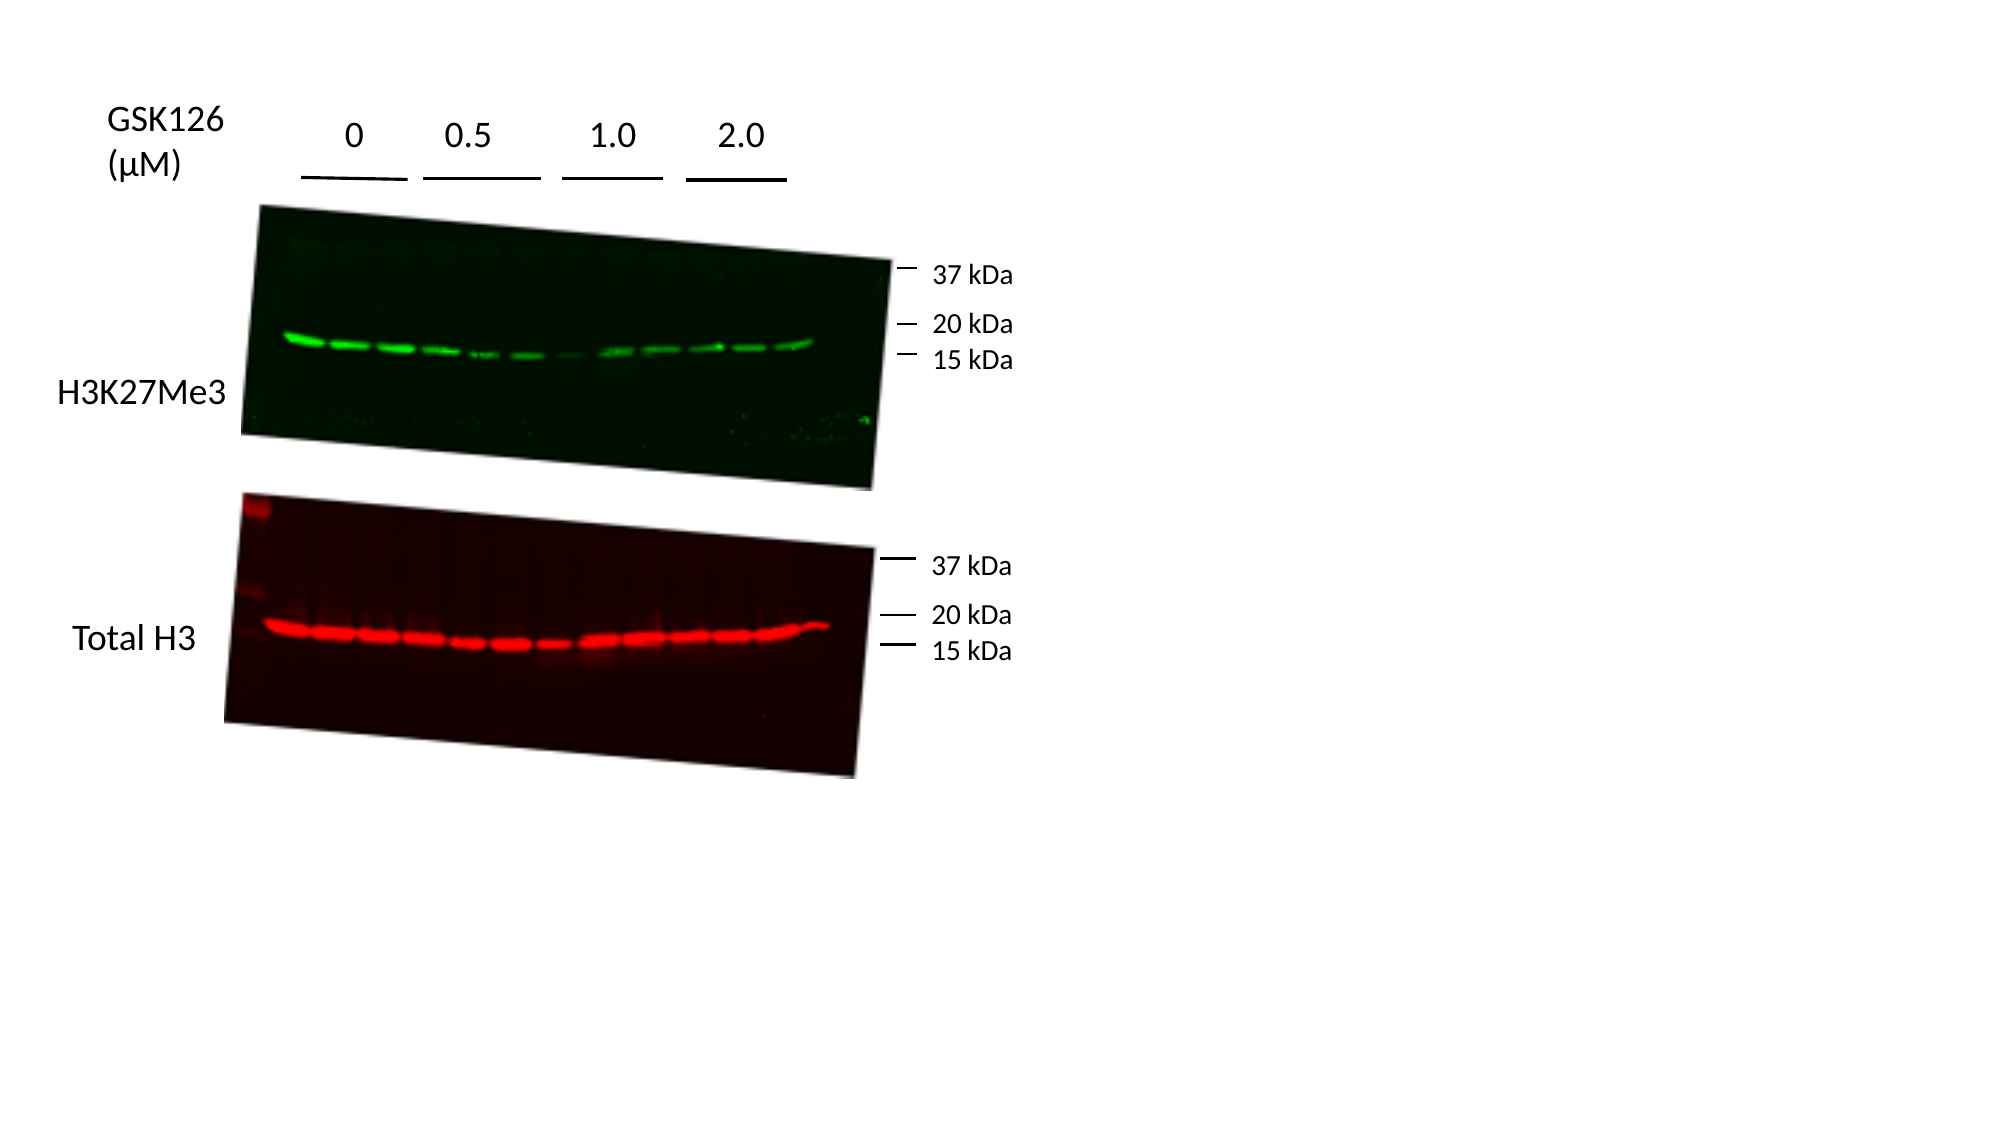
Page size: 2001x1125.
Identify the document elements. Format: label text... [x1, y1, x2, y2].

text_box 0 [329, 102, 379, 162]
text_box 37 kDa [917, 247, 1029, 297]
text_box 1.0 [573, 102, 652, 162]
text_box 0.5 [429, 102, 508, 162]
text_box Total H3 [57, 605, 211, 666]
text_box 2.0 [702, 102, 780, 162]
text_box 20 kDa [917, 297, 1029, 333]
text_box GSK126 (µM) [92, 86, 240, 191]
text_box 37 kDa [916, 538, 1028, 588]
picture [224, 203, 898, 779]
text_box H3K27Me3 [42, 359, 241, 420]
text_box 15 kDa [917, 333, 1029, 383]
text_box 15 kDa [916, 623, 1028, 674]
text_box 20 kDa [916, 588, 1028, 623]
